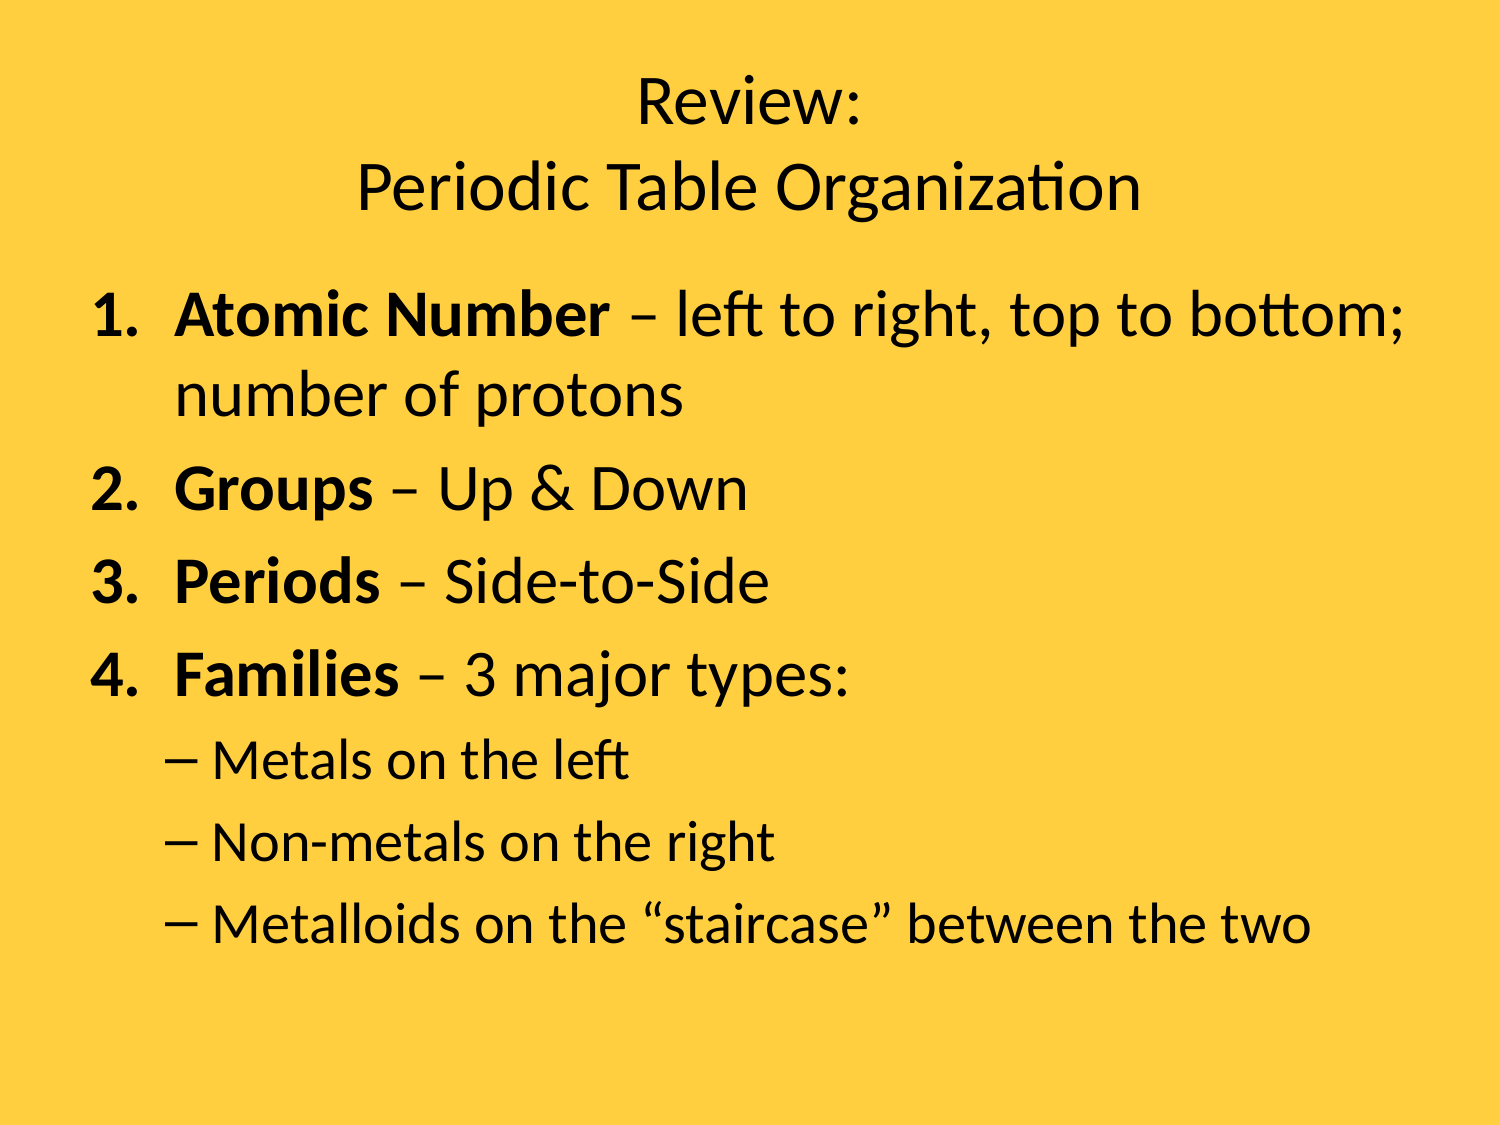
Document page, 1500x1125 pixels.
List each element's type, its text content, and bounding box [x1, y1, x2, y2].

title Review: Periodic Table Organization [75, 45, 1425, 233]
list Atomic Number – left to right, top to bottom; number of protons Groups – Up & Down Periods – Side-to-Side Families – 3 major types: Metals on the left Non-metals on the right Metalloids on the “staircase” between the two [75, 262, 1425, 1005]
